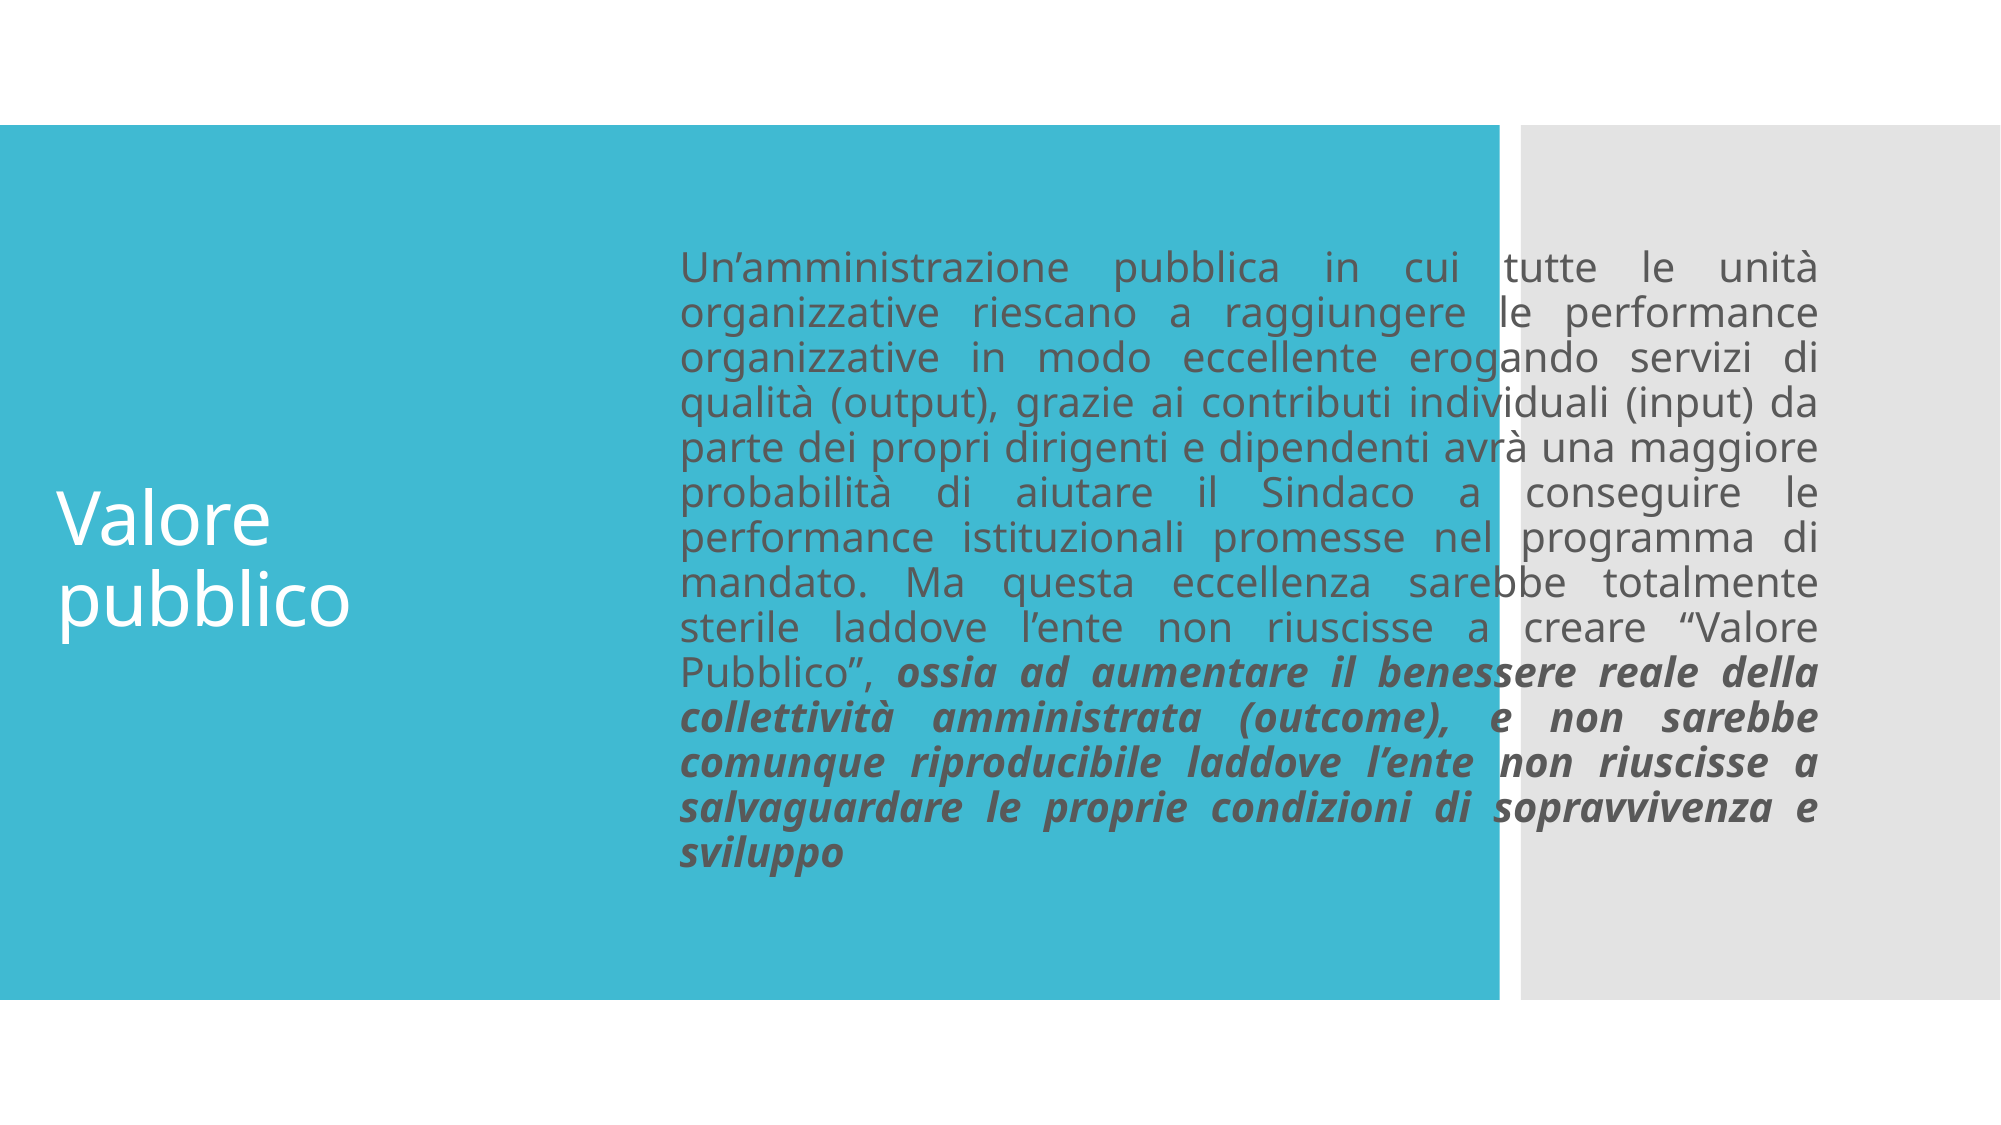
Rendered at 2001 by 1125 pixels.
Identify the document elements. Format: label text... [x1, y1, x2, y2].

title Valore pubblico [41, 184, 525, 939]
list Un’amministrazione pubblica in cui tutte le unità organizzative riescano a raggiungere le performance organizzative in modo eccellente erogando servizi di qualità (output), grazie ai contributi individuali (input) da parte dei propri dirigenti e dipendenti avrà una maggiore probabilità di aiutare il Sindaco a conseguire le performance istituzionali promesse nel programma di mandato. Ma questa eccellenza sarebbe totalmente sterile laddove l’ente non riuscisse a creare “Valore Pubblico”, ossia ad aumentare il benessere reale della collettività amministrata (outcome), e non sarebbe comunque riproducibile laddove l’ente non riuscisse a salvaguardare le proprie condizioni di sopravvivenza e sviluppo [634, 141, 1835, 982]
